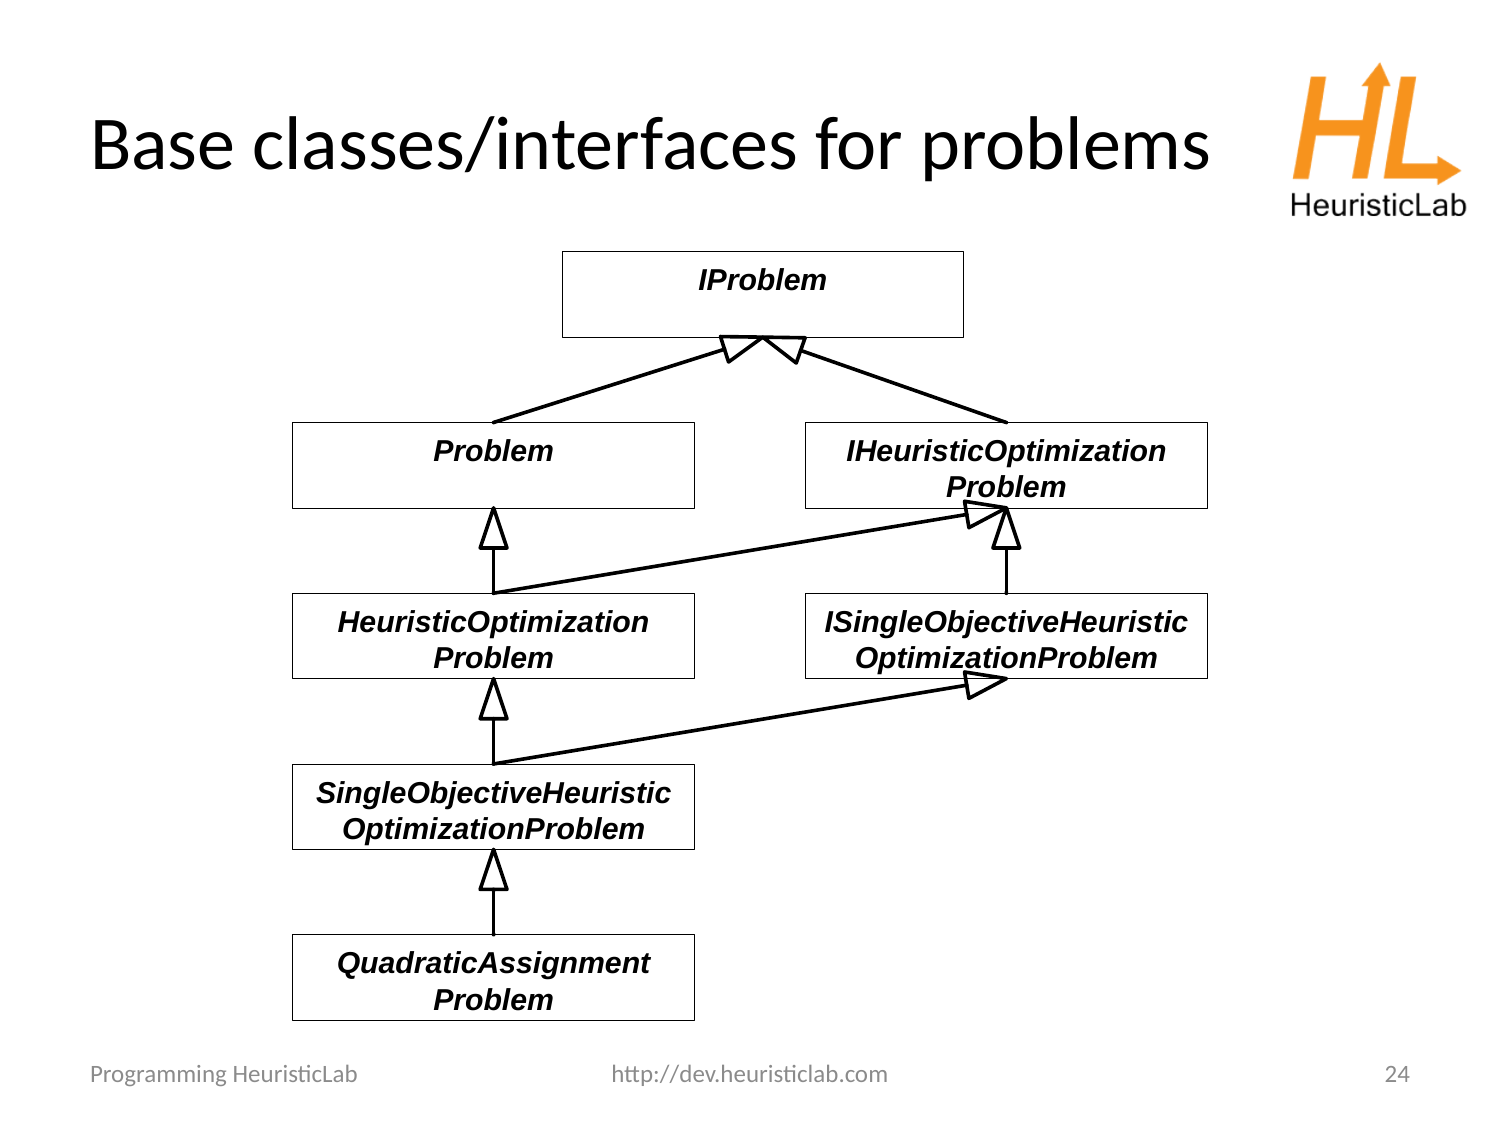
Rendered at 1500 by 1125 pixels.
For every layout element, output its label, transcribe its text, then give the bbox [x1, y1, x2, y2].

slide_number 24 [1074, 1042, 1425, 1103]
slide_number Programming HeuristicLab [75, 1042, 425, 1103]
title Base classes/interfaces for problems [75, 45, 1282, 233]
picture [1281, 27, 1474, 244]
footer http://dev.heuristiclab.com [512, 1042, 988, 1103]
picture [288, 247, 1212, 1025]
